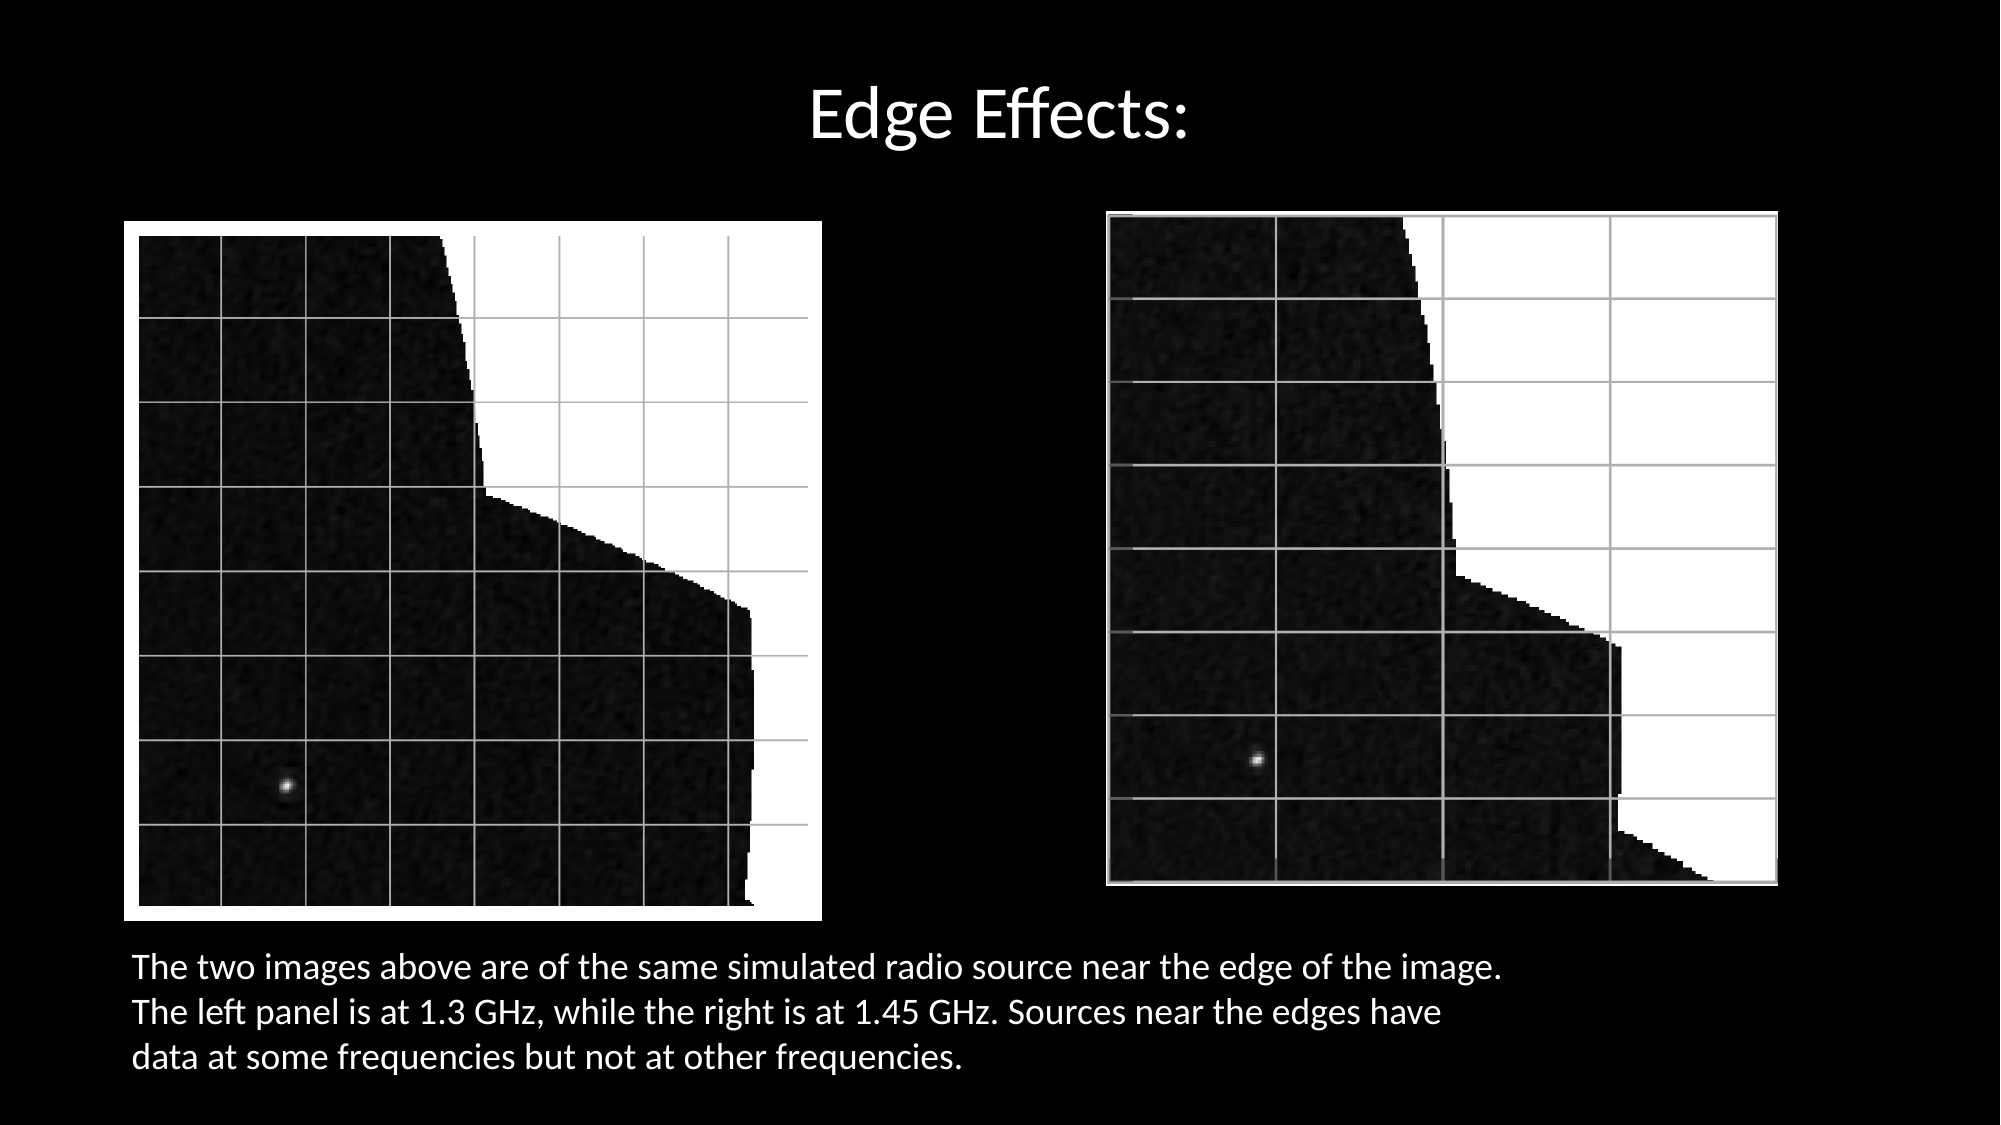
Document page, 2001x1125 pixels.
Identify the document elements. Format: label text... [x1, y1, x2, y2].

text_box Edge Effects: [480, 56, 1520, 161]
picture [1106, 211, 1778, 886]
picture [138, 235, 808, 907]
text_box The two images above are of the same simulated radio source near the edge of the image. The left panel is at 1.3 GHz, while the right is at 1.45 GHz. Sources near the edges have data at some frequencies but not at other frequencies. [116, 934, 1520, 1085]
